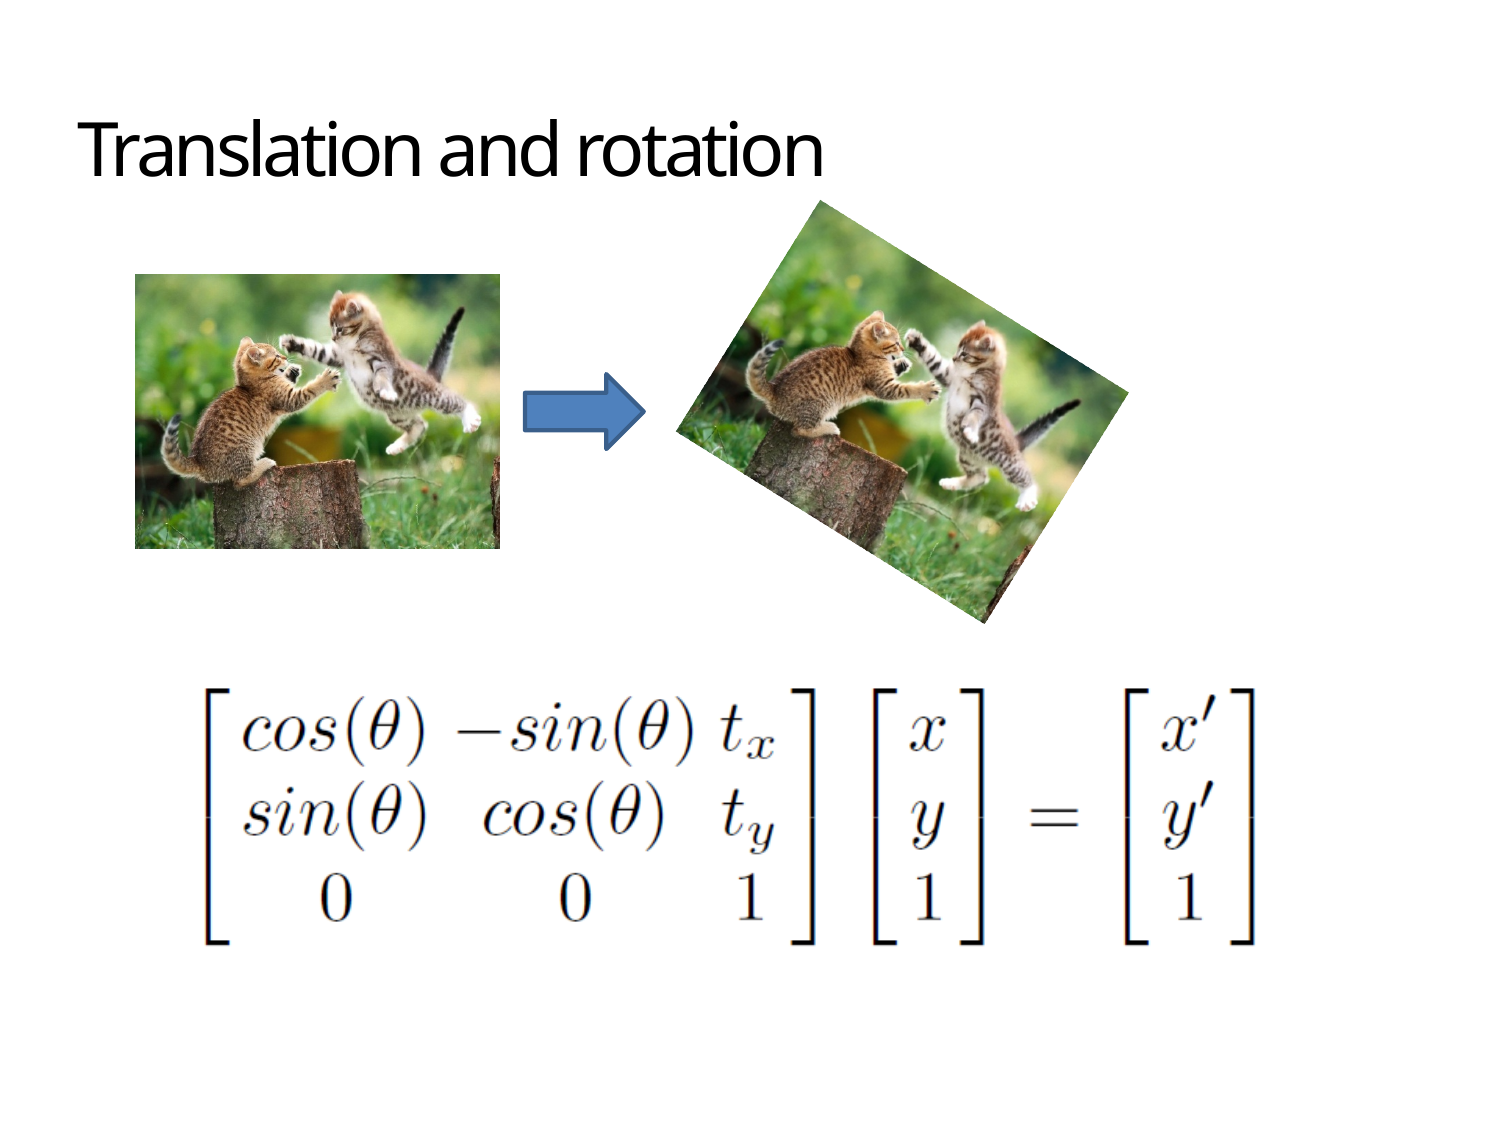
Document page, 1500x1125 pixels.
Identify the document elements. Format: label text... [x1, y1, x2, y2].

text_box Translation and rotation [62, 93, 1425, 199]
picture [135, 274, 501, 549]
picture [677, 200, 1128, 623]
picture [199, 684, 1263, 951]
text_box [522, 372, 646, 451]
